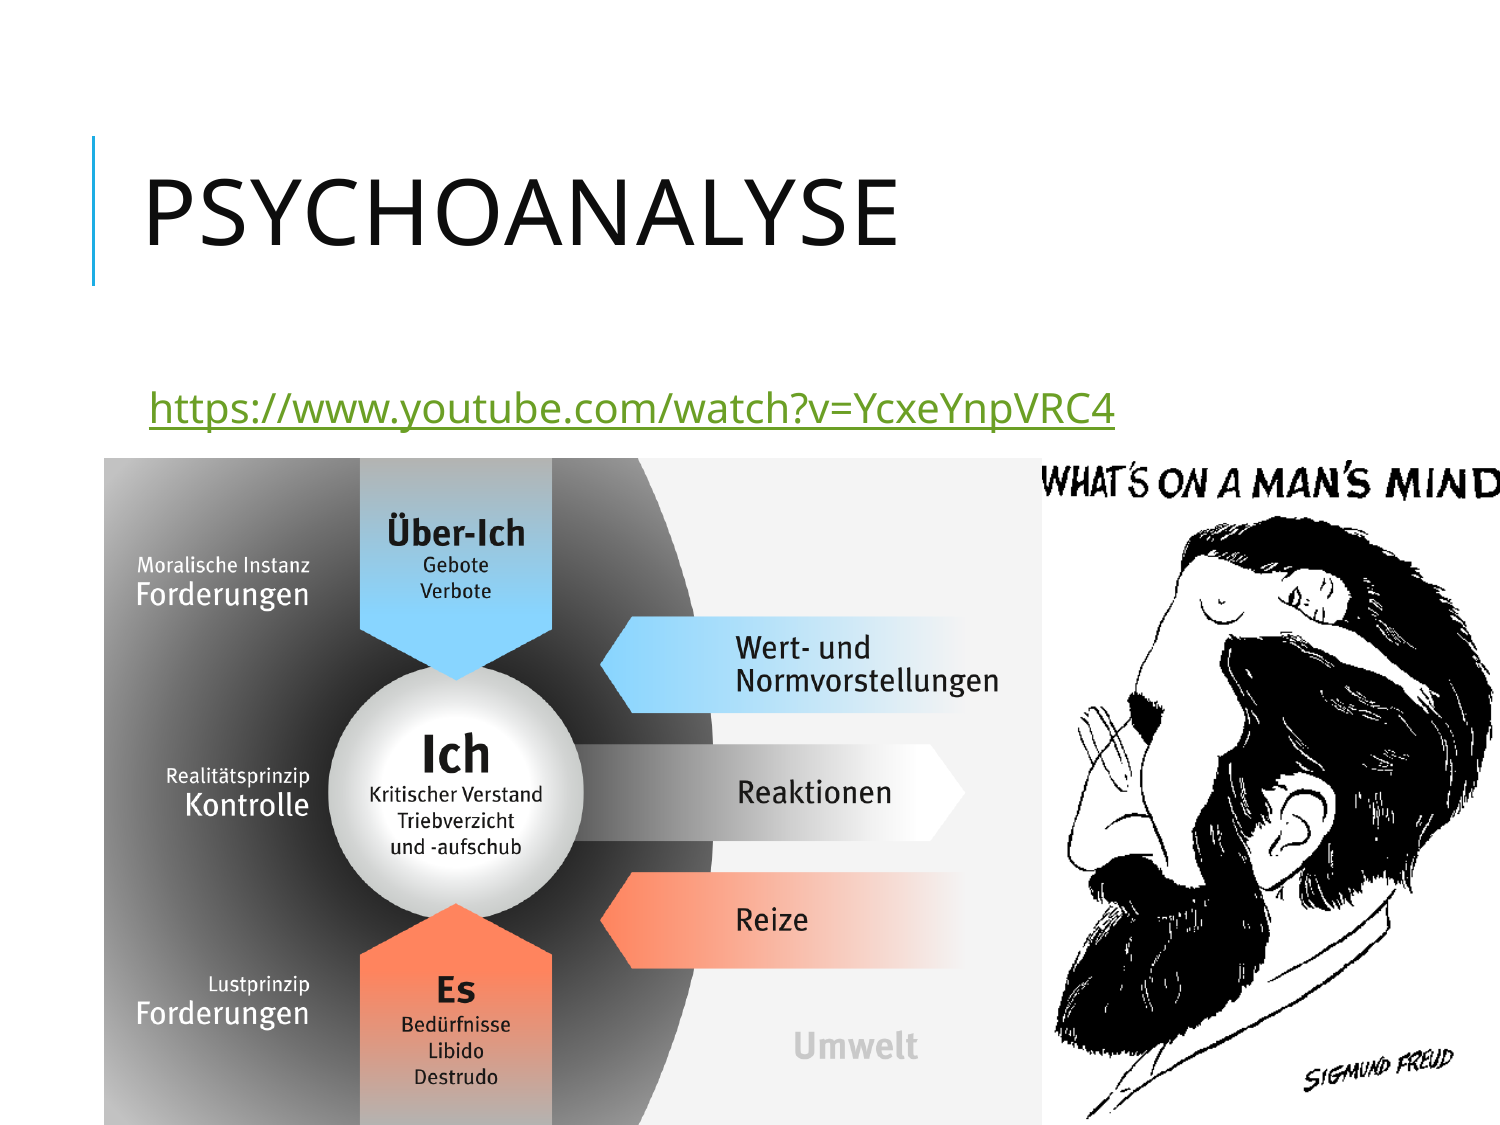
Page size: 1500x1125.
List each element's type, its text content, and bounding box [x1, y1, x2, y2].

picture [104, 458, 1500, 1125]
list https://www.youtube.com/watch?v=YcxeYnpVRC4 1.38 [126, 375, 1322, 455]
title Psychoanalyse [126, 96, 1322, 342]
